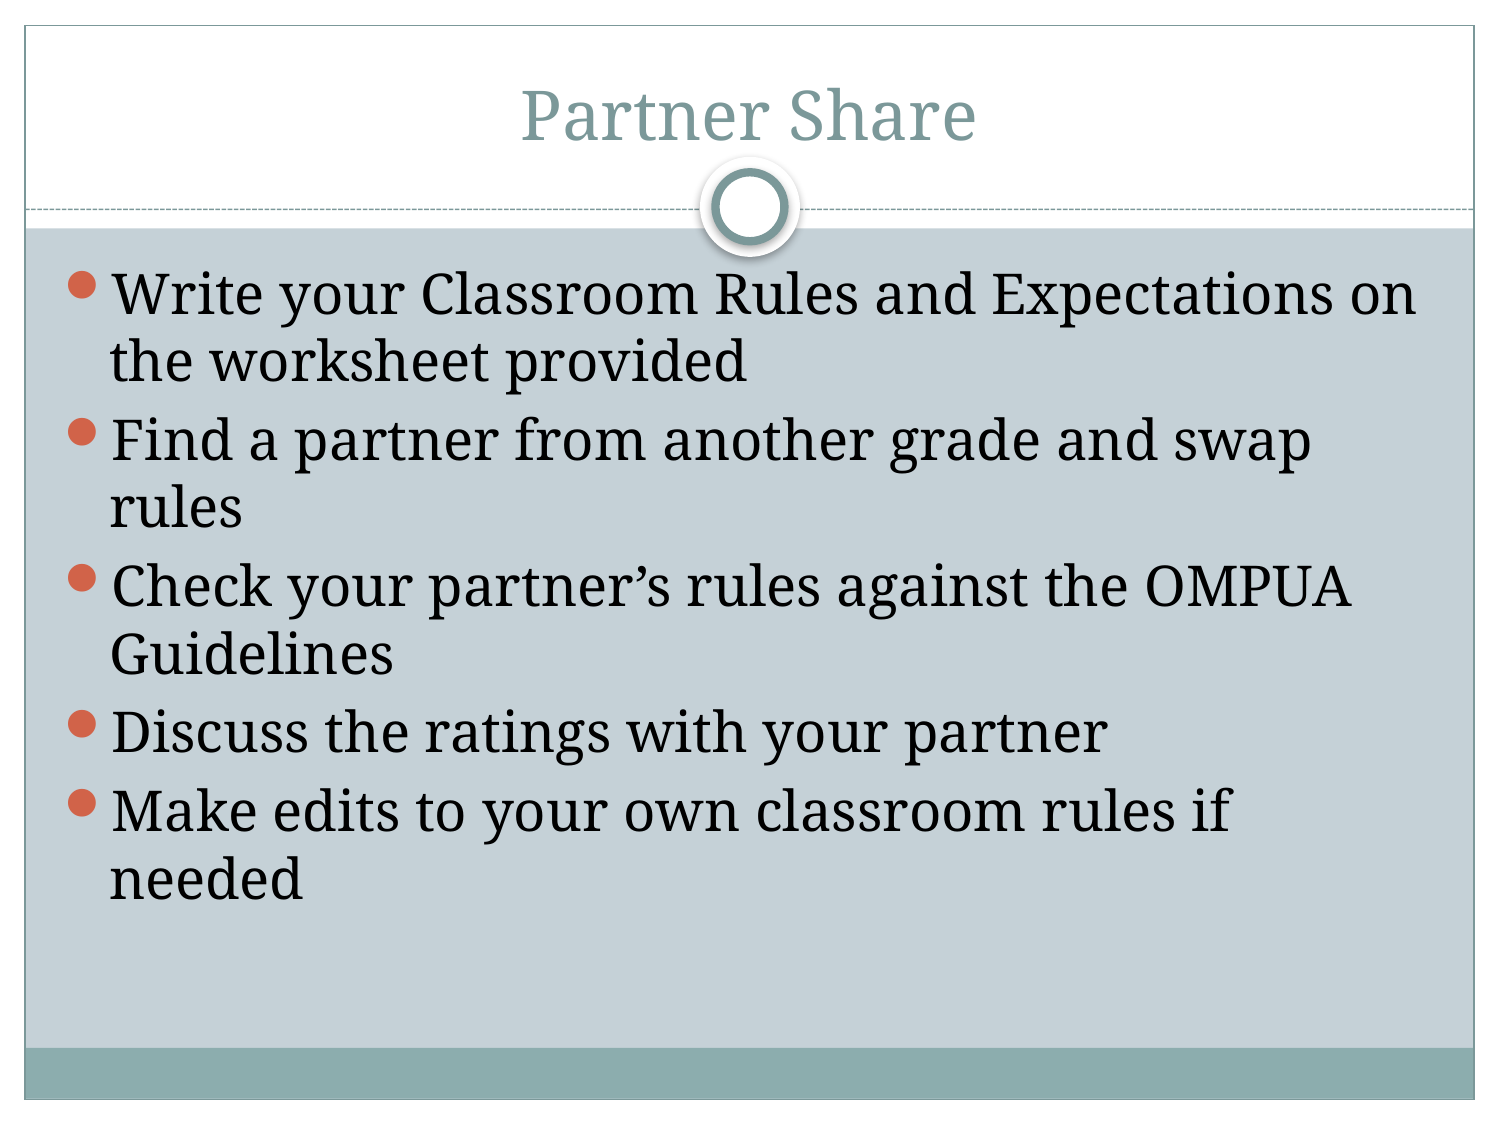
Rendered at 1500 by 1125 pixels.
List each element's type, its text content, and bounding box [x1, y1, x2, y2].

title Partner Share [49, 37, 1450, 162]
list Write your Classroom Rules and Expectations on the worksheet provided Find a partner from another grade and swap rules Check your partner’s rules against the OMPUA Guidelines Discuss the ratings with your partner Make edits to your own classroom rules if needed [49, 250, 1445, 1001]
